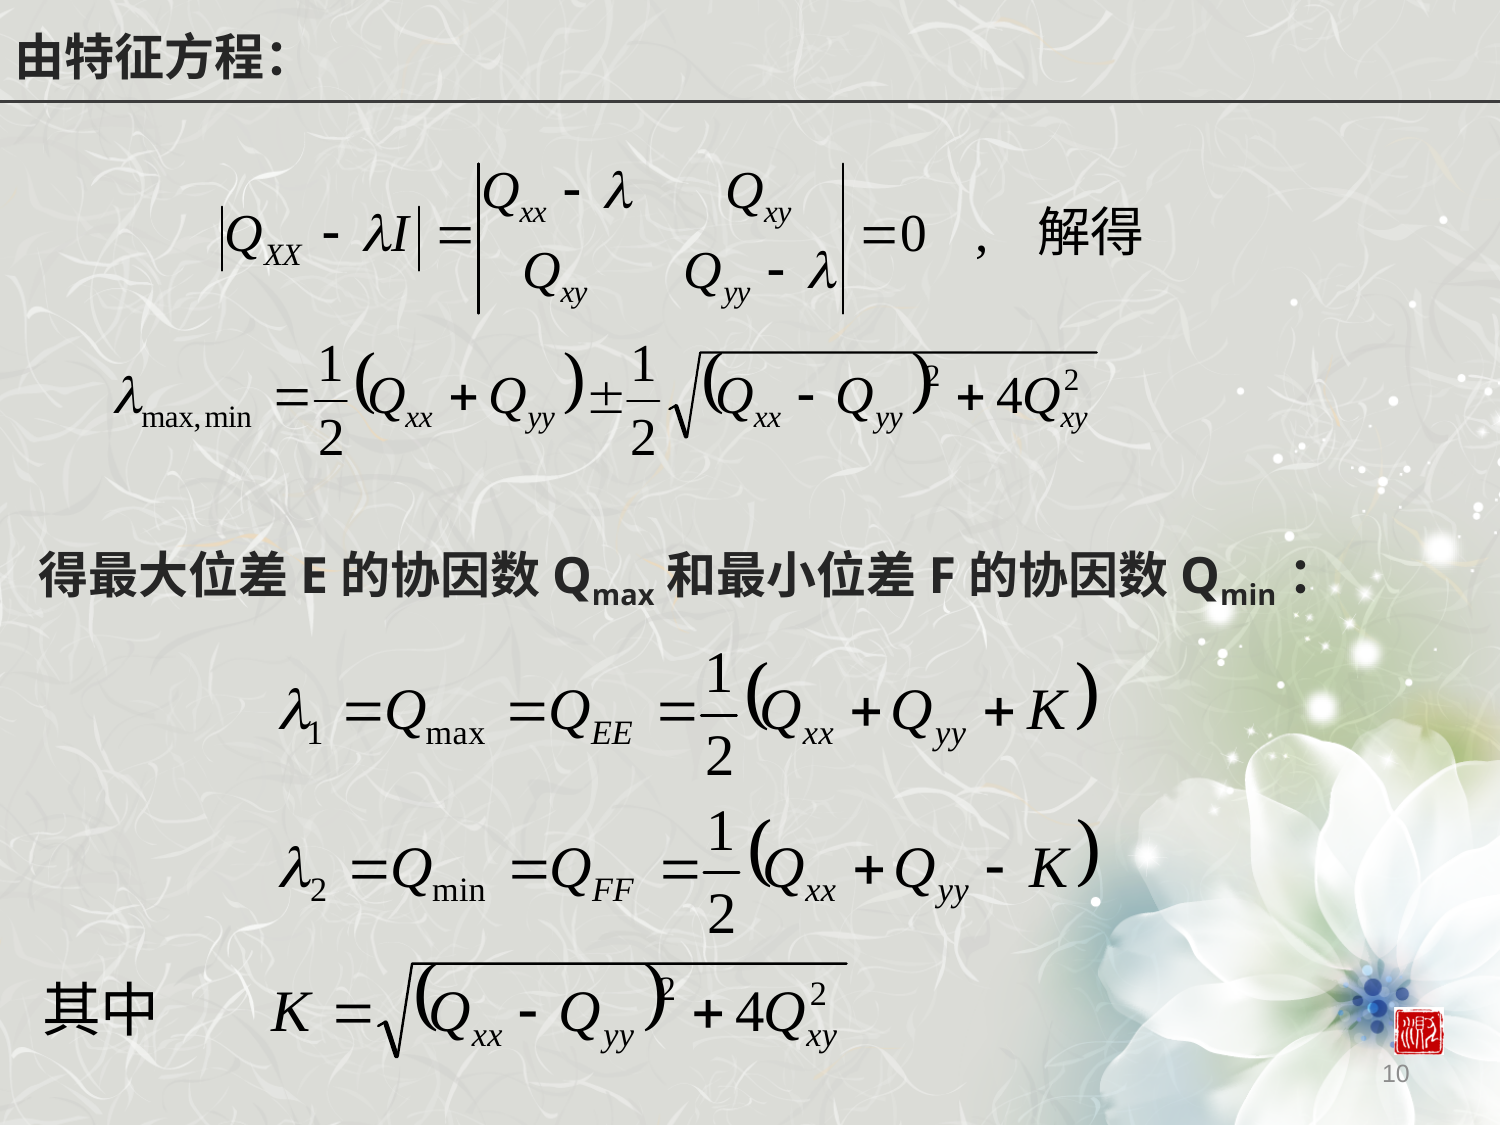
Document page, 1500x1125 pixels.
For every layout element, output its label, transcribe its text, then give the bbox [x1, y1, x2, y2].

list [105, 153, 1154, 466]
slide_number 10 [1074, 1042, 1425, 1103]
picture [0, 0, 1500, 100]
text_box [34, 637, 1102, 1069]
text_box 由特征方程： [0, 0, 645, 93]
picture [0, 103, 1500, 1125]
text_box 得最大位差E的协因数Qmax和最小位差F的协因数Qmin： [23, 515, 1500, 619]
